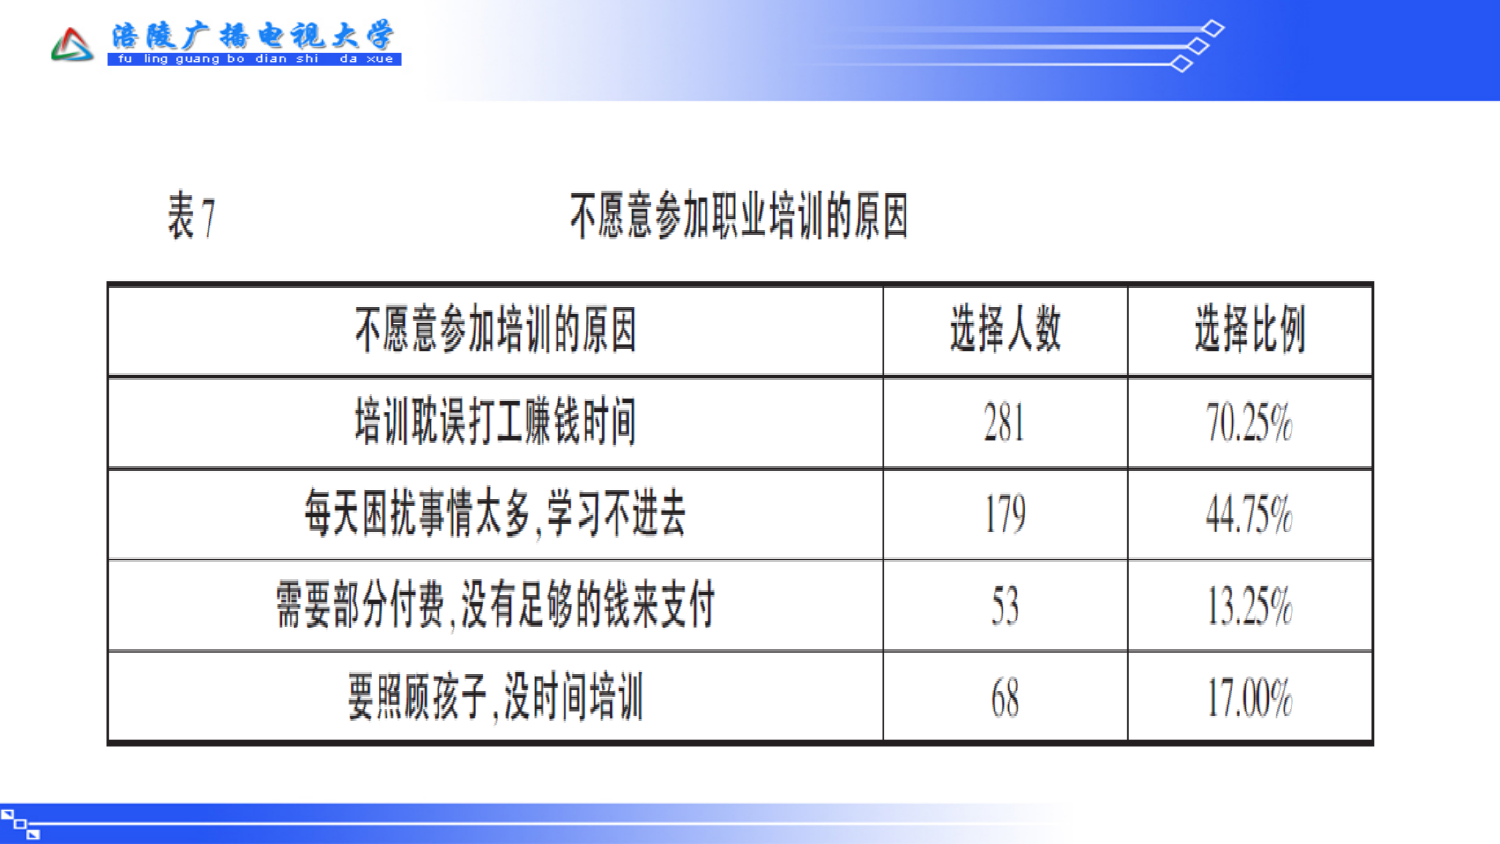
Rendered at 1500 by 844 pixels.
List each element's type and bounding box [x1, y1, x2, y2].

list [74, 149, 1426, 789]
picture [0, 0, 1500, 844]
